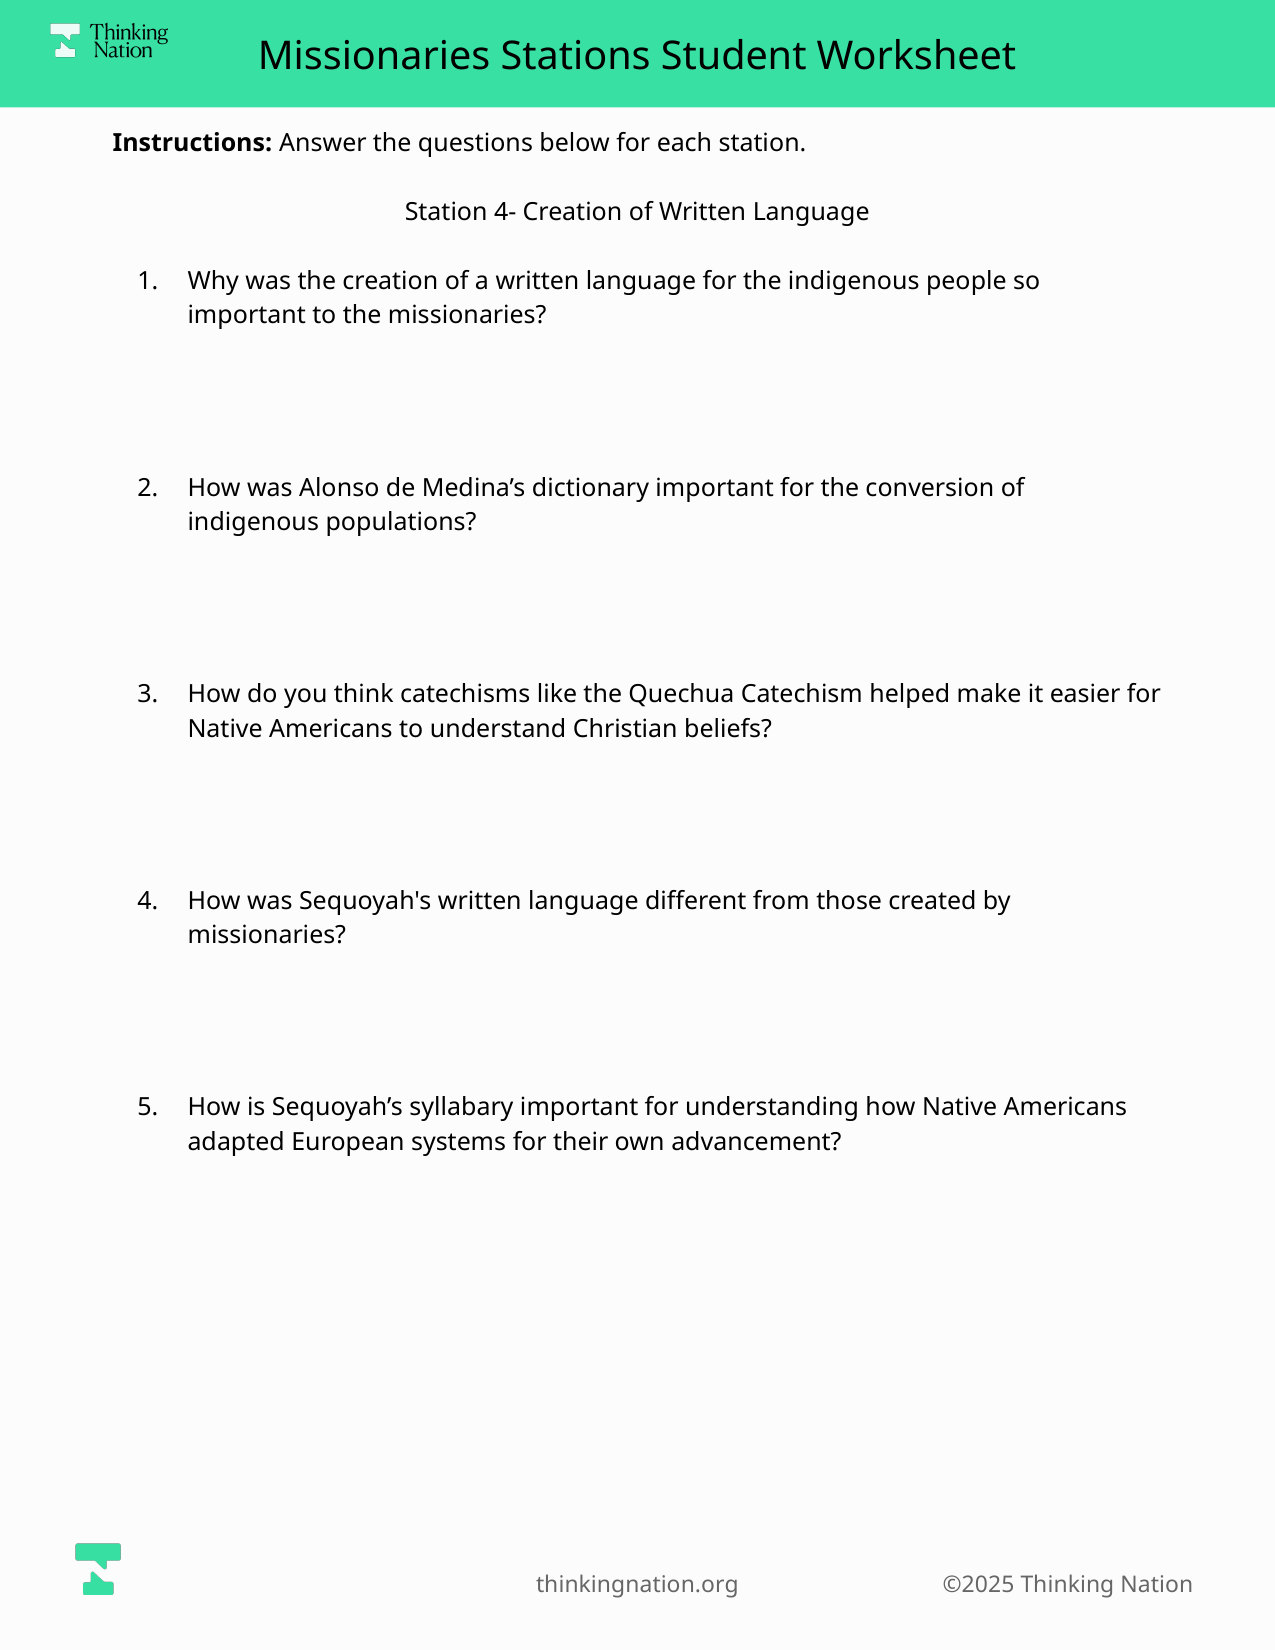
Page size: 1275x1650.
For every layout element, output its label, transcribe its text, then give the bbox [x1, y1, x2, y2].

text_box ©2025 Thinking Nation [907, 1553, 1210, 1605]
text_box Instructions: Answer the questions below for each station. Station 4- Creation of Written Language Why was the creation of a written language for the indigenous people so important to the missionaries? How was Alonso de Medina’s dictionary important for the conversion of indigenous populations? How do you think catechisms like the Quechua Catechism helped make it easier for Native Americans to understand Christian beliefs? How was Sequoyah's written language different from those created by missionaries? How is Sequoyah’s syllabary important for understanding how Native Americans adapted European systems for their own advancement? [97, 107, 1178, 1171]
text_box Missionaries Stations Student Worksheet [0, 0, 1275, 108]
text_box thinkingnation.org [486, 1553, 789, 1605]
picture [36, 12, 172, 69]
picture [62, 1533, 134, 1605]
